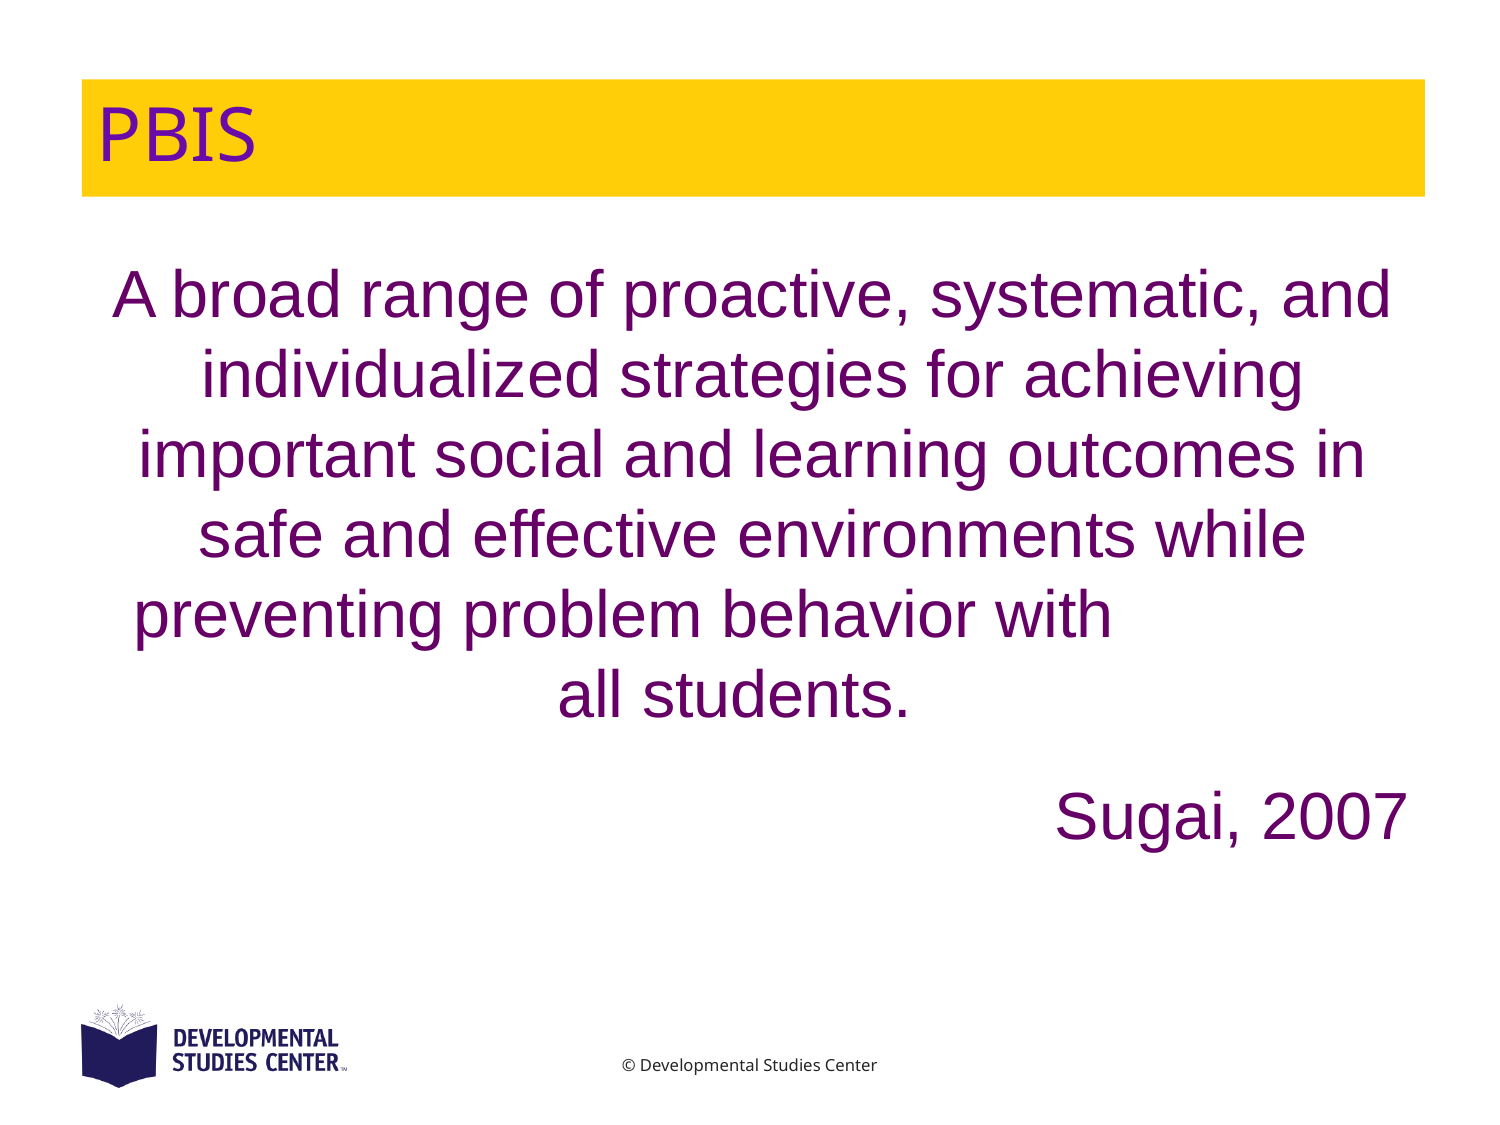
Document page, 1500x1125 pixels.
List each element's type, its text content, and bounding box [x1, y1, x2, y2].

title PBIS [81, 79, 1425, 197]
list A broad range of proactive, systematic, and individualized strategies for achieving important social and learning outcomes in safe and effective environments while preventing problem behavior with all students. Sugai, 2007 [81, 243, 1425, 1005]
picture [81, 1005, 347, 1088]
